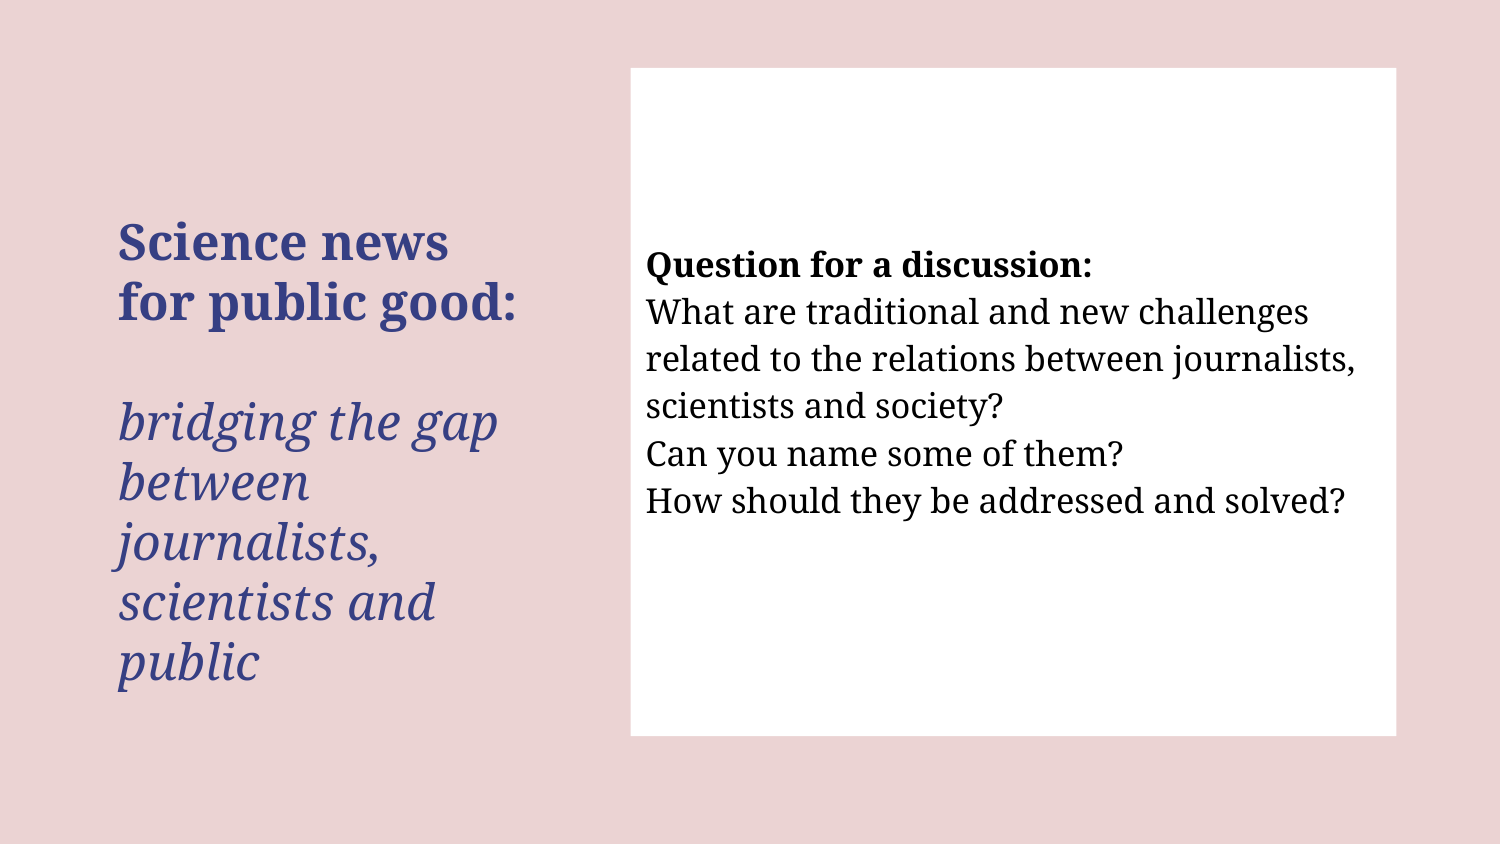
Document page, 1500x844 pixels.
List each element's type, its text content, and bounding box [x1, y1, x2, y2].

title Science news for public good: bridging the gap between journalists, scientists and public [103, 67, 547, 736]
list Question for a discussion: What are traditional and new challenges related to the relations between journalists, scientists and society? Can you name some of them? How should they be addressed and solved? [630, 67, 1397, 737]
